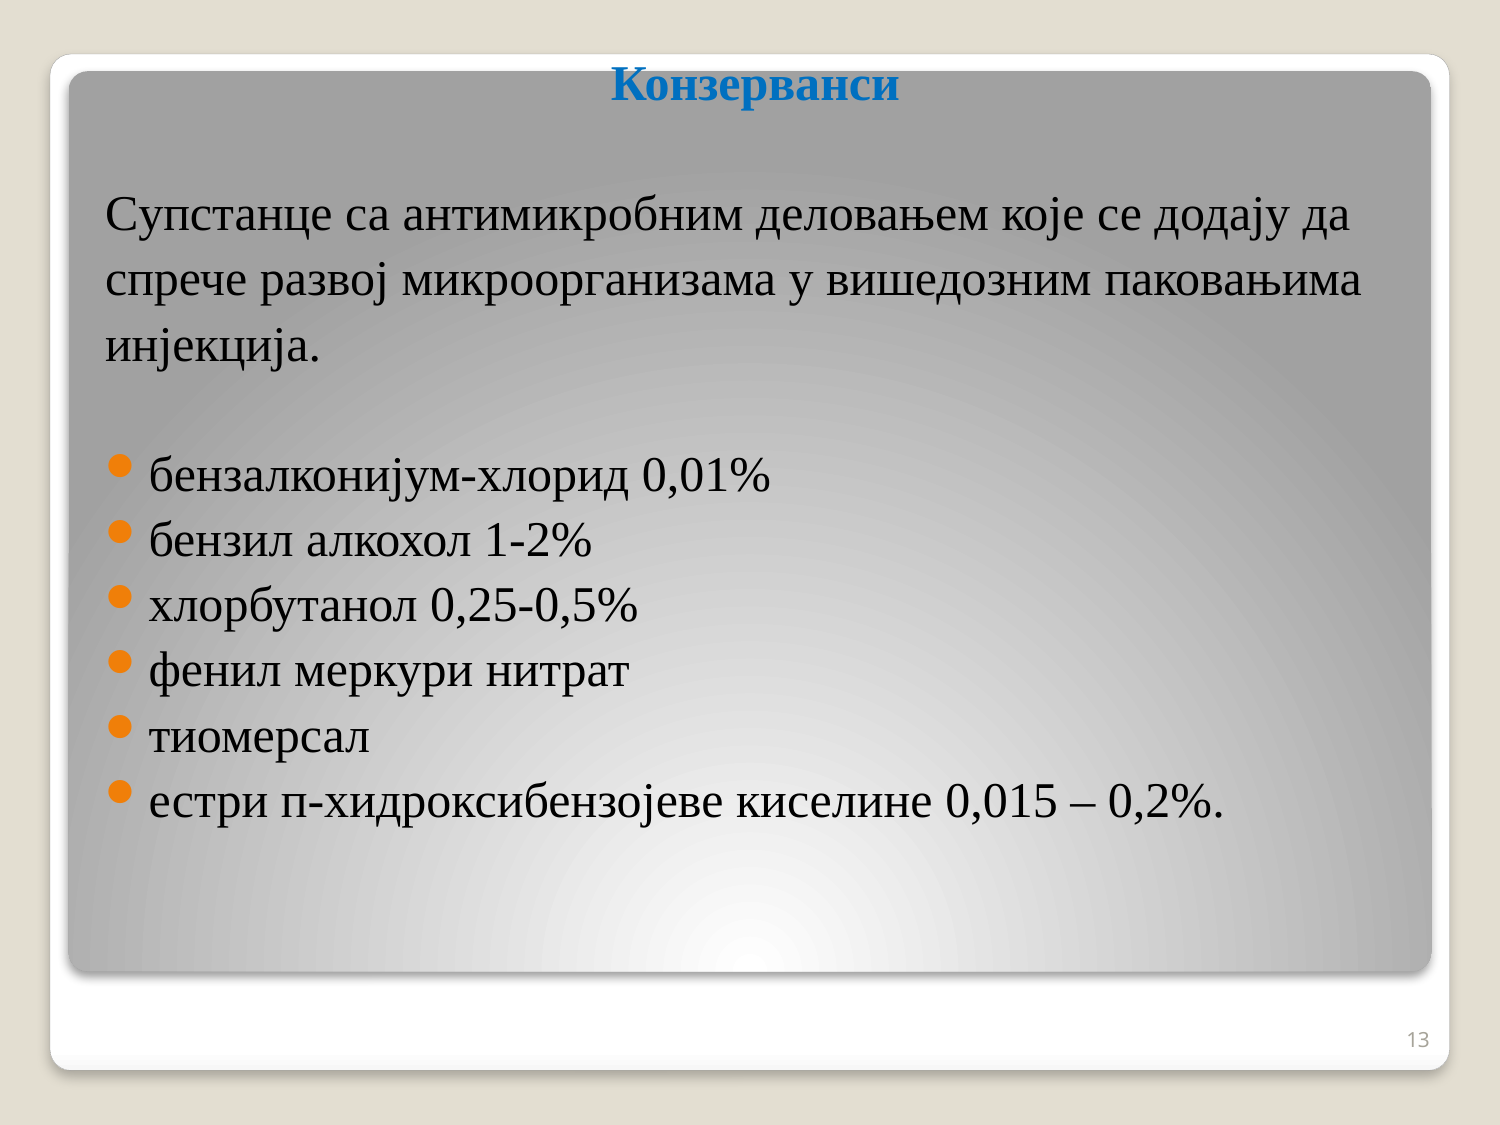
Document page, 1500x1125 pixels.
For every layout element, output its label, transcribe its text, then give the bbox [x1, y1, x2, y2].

list Конзерванси Супстанце са антимикробним деловањем које се додају да спрече развој микроорганизама у вишедозним паковањима инјекција. бензалконијум-хлорид 0,01% бензил алкохол 1-2% хлорбутанол 0,25-0,5% фенил меркури нитрат тиомерсал естри п-хидроксибензојеве киселине 0,015 – 0,2%. [75, 35, 1434, 1040]
slide_number 13 [1369, 1002, 1445, 1063]
